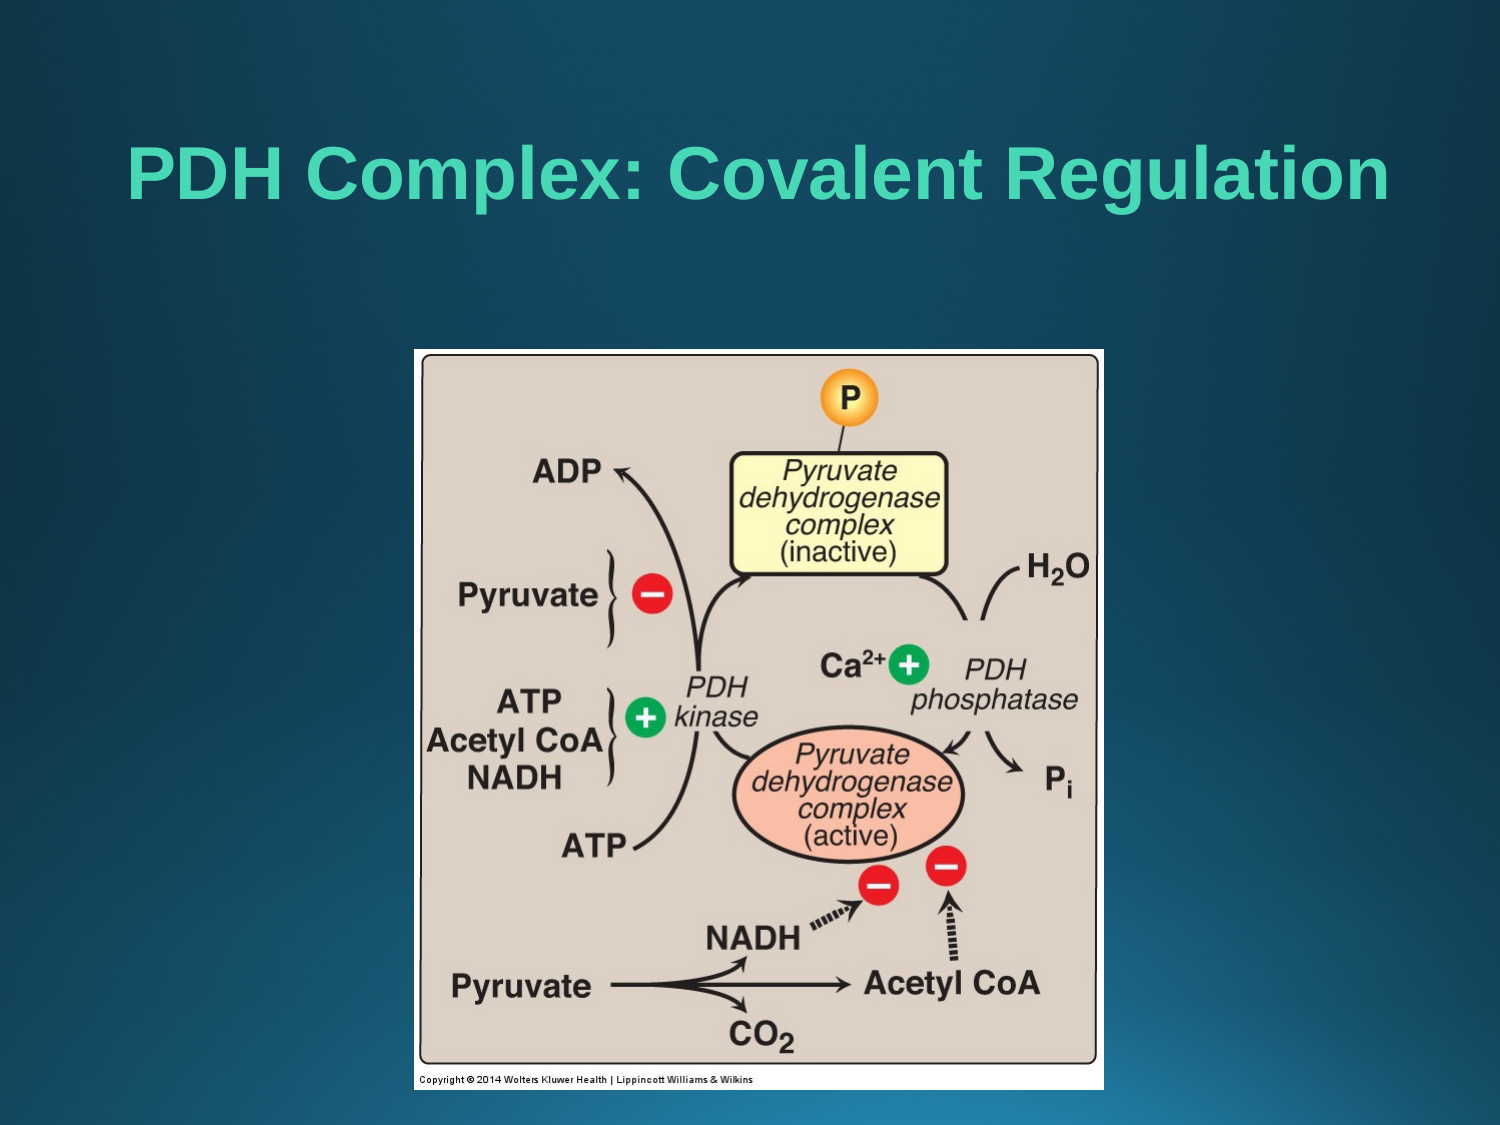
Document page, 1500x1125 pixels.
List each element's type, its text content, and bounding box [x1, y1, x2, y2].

title PDH Complex: Covalent Regulation [78, 87, 1441, 263]
picture [0, 0, 1500, 1125]
